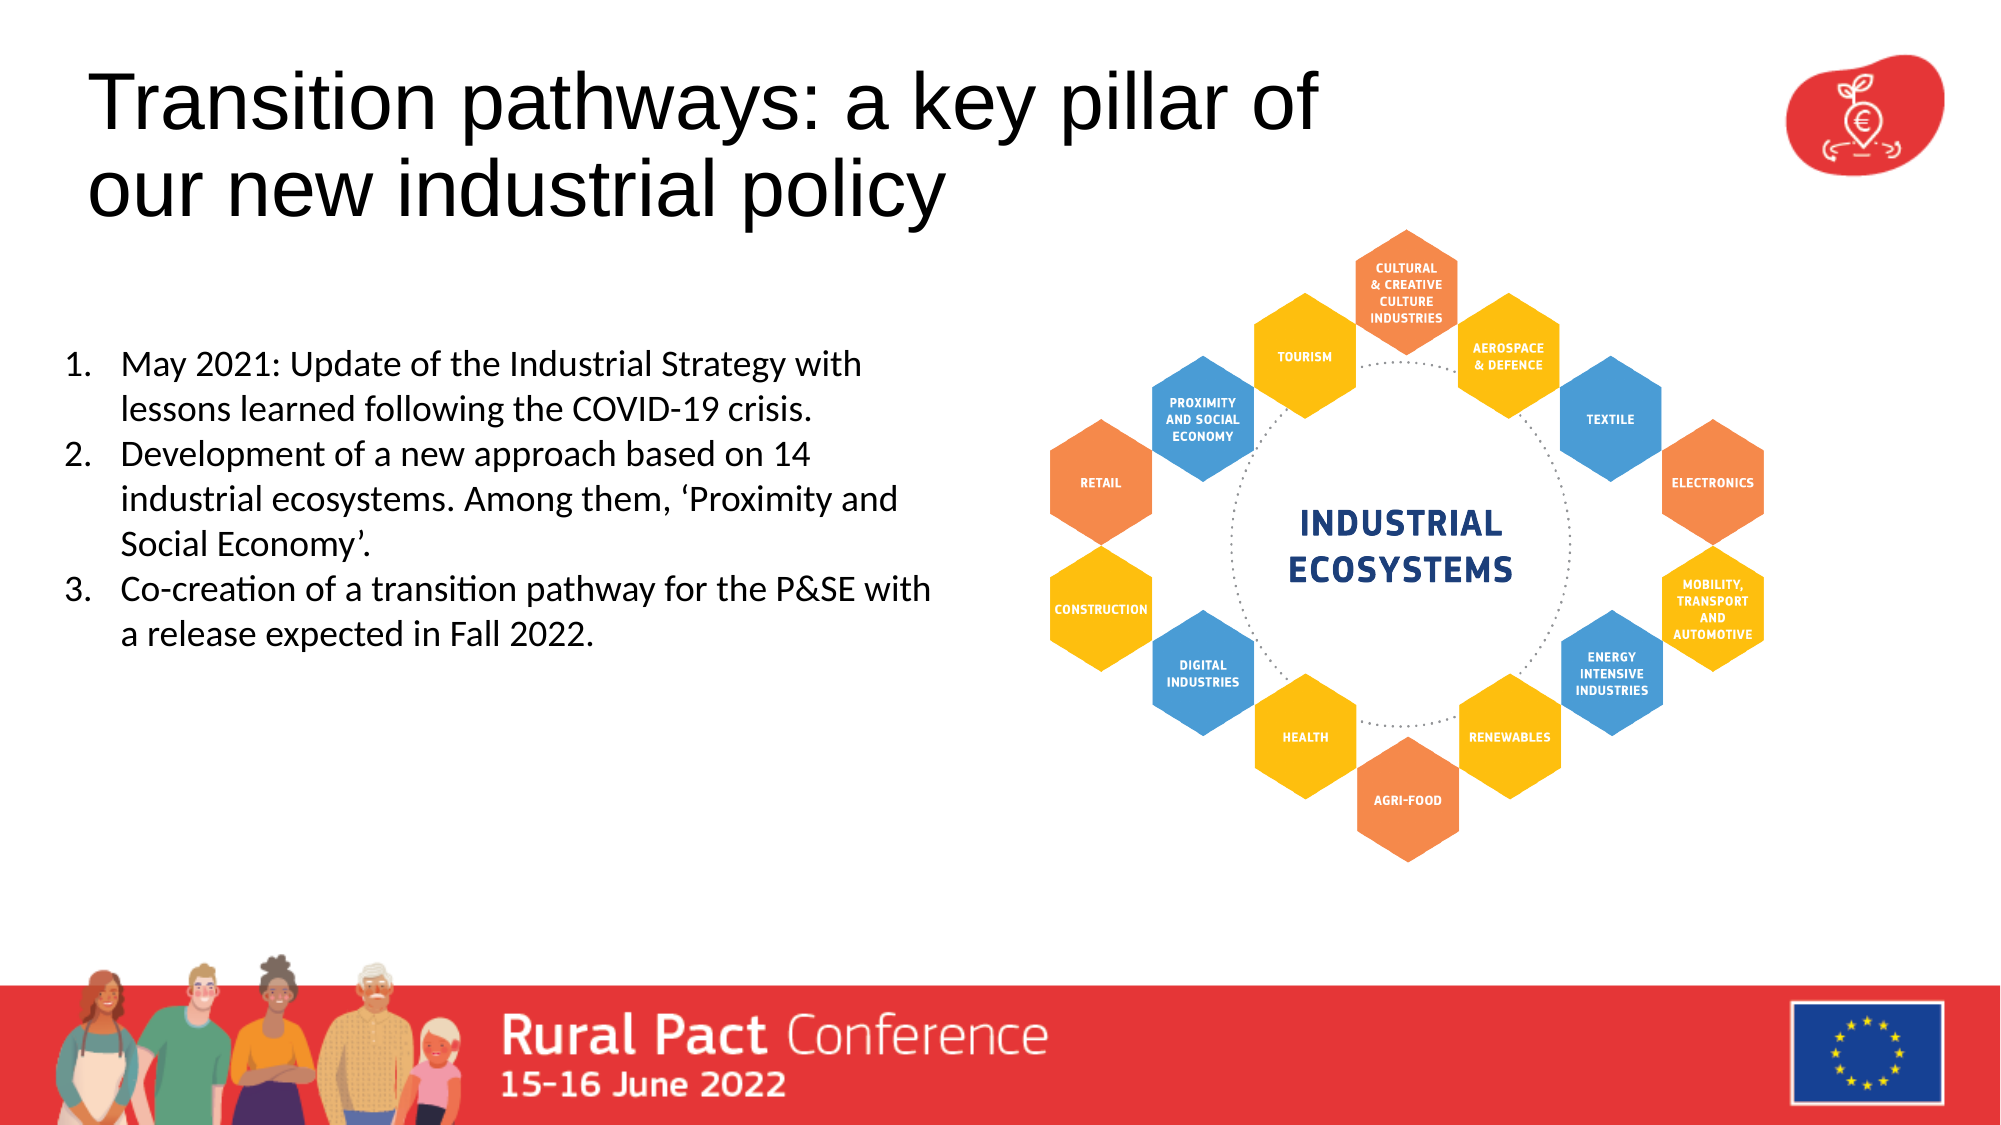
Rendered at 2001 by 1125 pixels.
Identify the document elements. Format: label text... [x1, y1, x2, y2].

text_box May 2021: Update of the Industrial Strategy with lessons learned following the COVID-19 crisis. Development of a new approach based on 14 industrial ecosystems. Among them, ‘Proximity and Social Economy’. Co-creation of a transition pathway for the P&SE with a release expected in Fall 2022. [0, 331, 974, 662]
title Transition pathways: a key pillar of our new industrial policy [72, 0, 1348, 242]
picture [0, 0, 2001, 1125]
